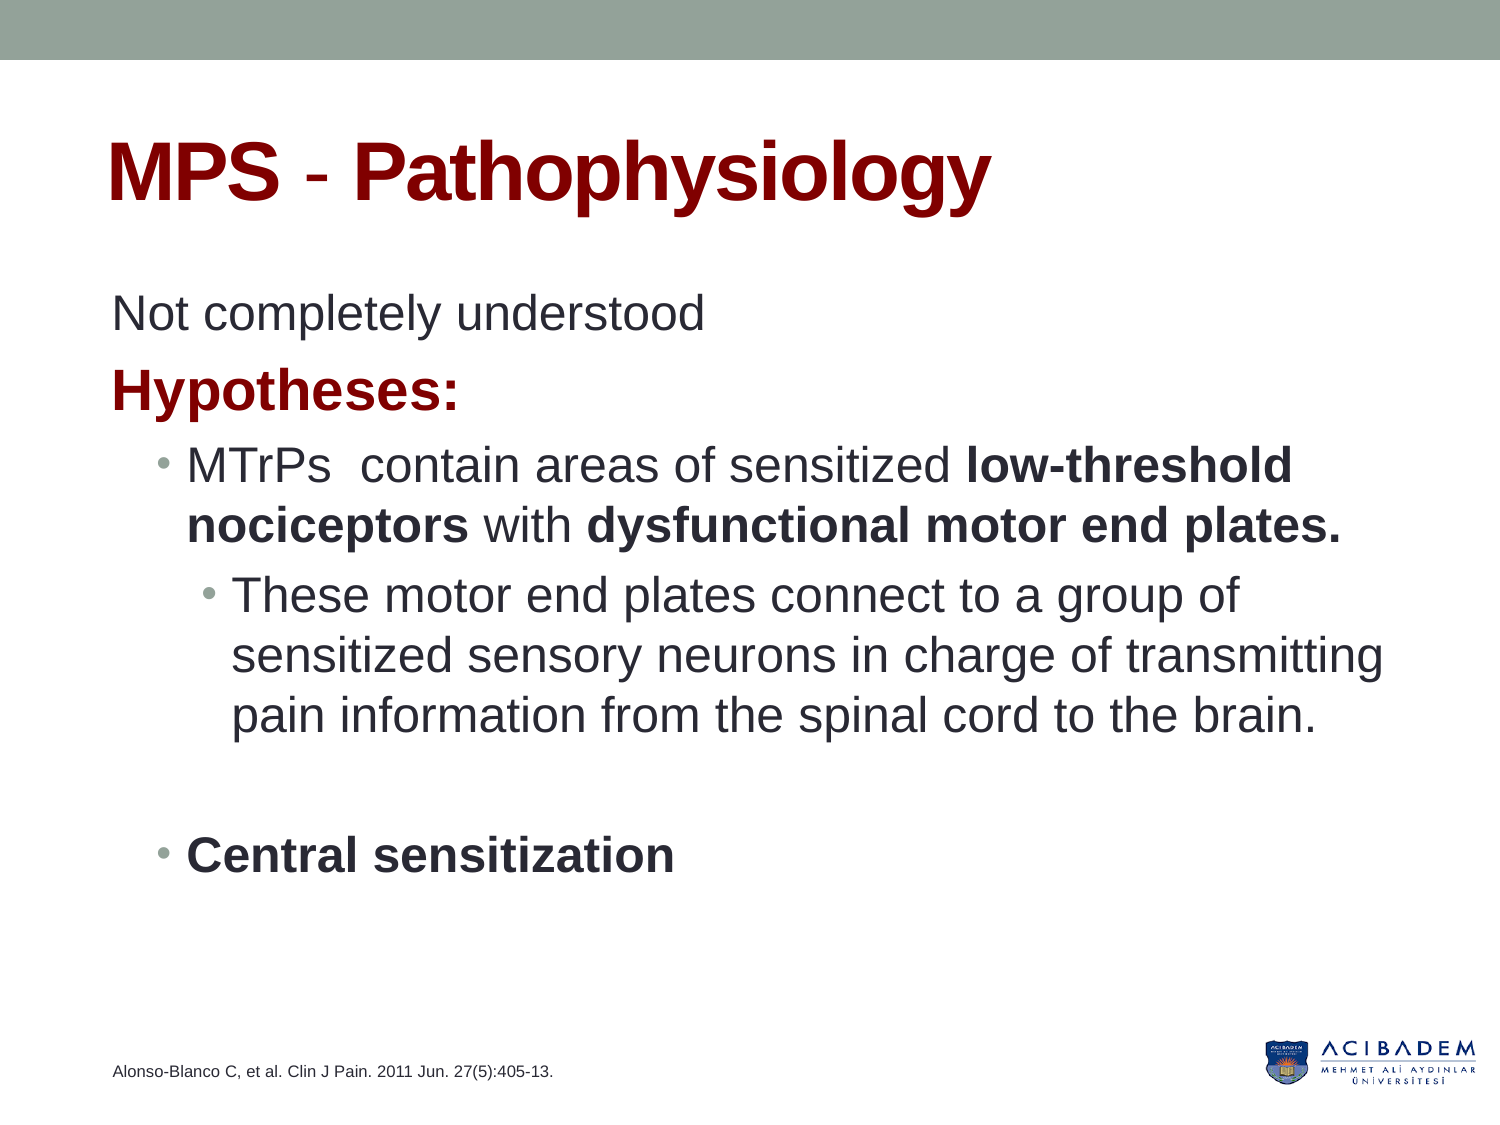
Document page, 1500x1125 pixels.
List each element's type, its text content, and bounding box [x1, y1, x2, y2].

text_box Alonso-Blanco C, et al. Clin J Pain. 2011 Jun. 27(5):405-13. [97, 1053, 570, 1089]
title MPS - Pathophysiology [46, 72, 1454, 263]
list Not completely understood Hypotheses: MTrPs contain areas of sensitized low-threshold nociceptors with dysfunctional motor end plates. These motor end plates connect to a group of sensitized sensory neurons in charge of transmitting pain information from the spinal cord to the brain. Central sensitization [96, 273, 1447, 1016]
picture [1247, 1015, 1500, 1125]
